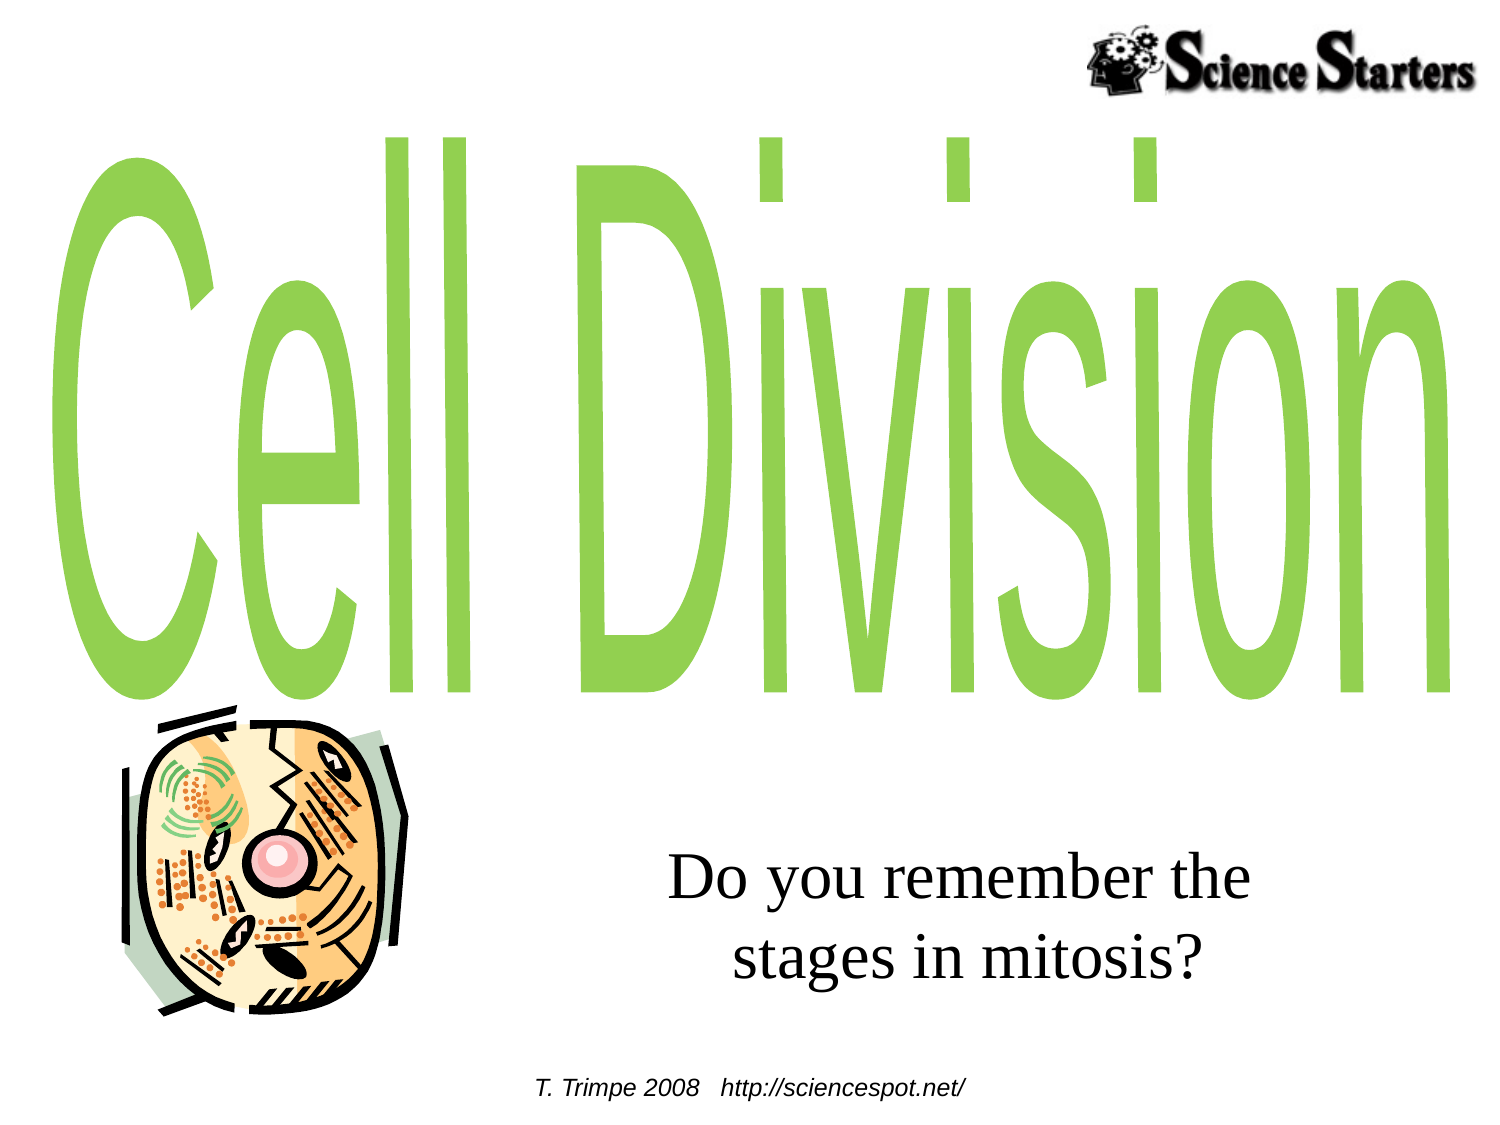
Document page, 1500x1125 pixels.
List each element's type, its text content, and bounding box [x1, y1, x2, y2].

picture [112, 699, 428, 1036]
text_box Do you remember the stages in mitosis? [500, 824, 1438, 1000]
picture [1087, 24, 1479, 99]
text_box T. Trimpe 2008 http://sciencespot.net/ [224, 1064, 1275, 1115]
